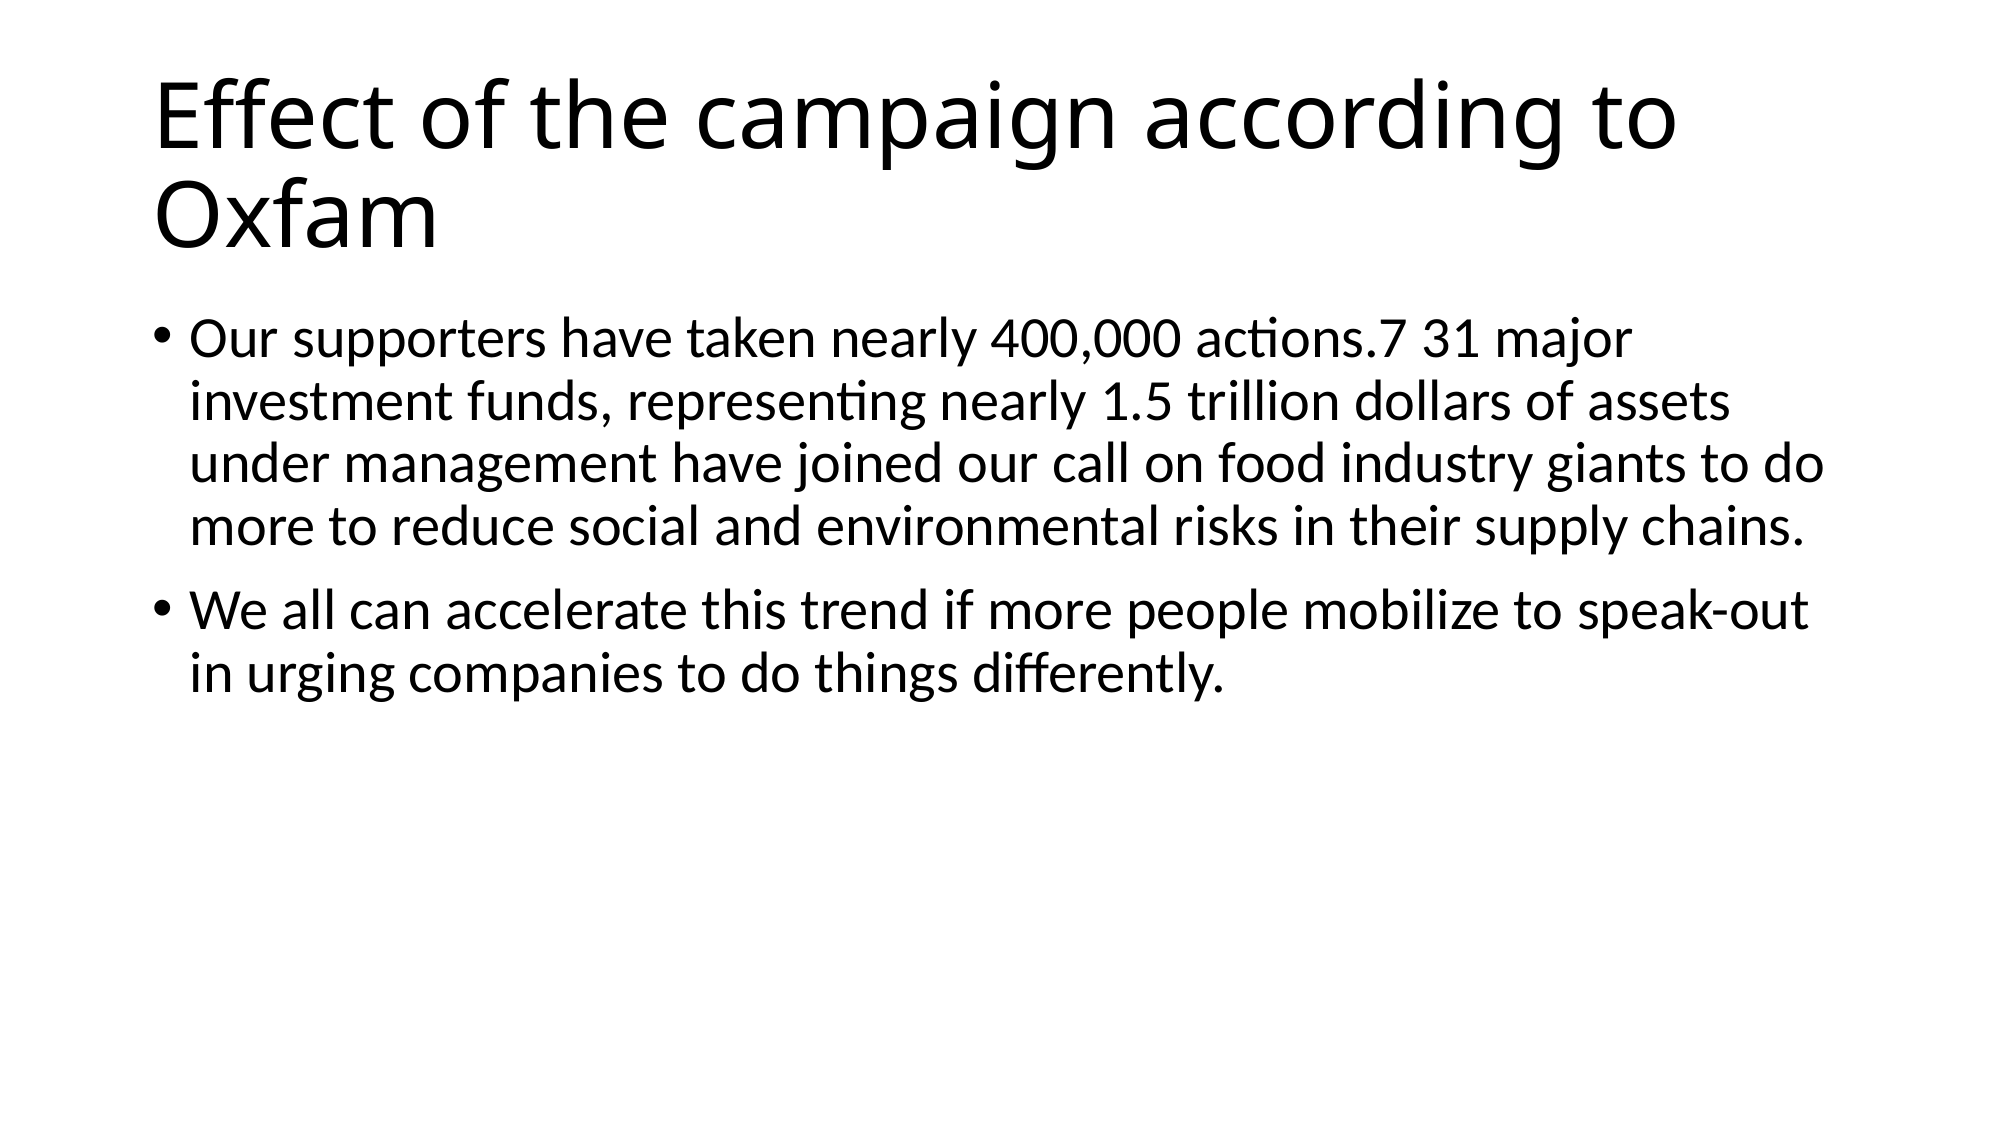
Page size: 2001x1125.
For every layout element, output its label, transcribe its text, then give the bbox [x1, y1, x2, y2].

list Our supporters have taken nearly 400,000 actions.7 31 major investment funds, representing nearly 1.5 trillion dollars of assets under management have joined our call on food industry giants to do more to reduce social and environmental risks in their supply chains. We all can accelerate this trend if more people mobilize to speak-out in urging companies to do things differently. [137, 299, 1863, 1014]
title Effect of the campaign according to Oxfam [137, 59, 1863, 278]
